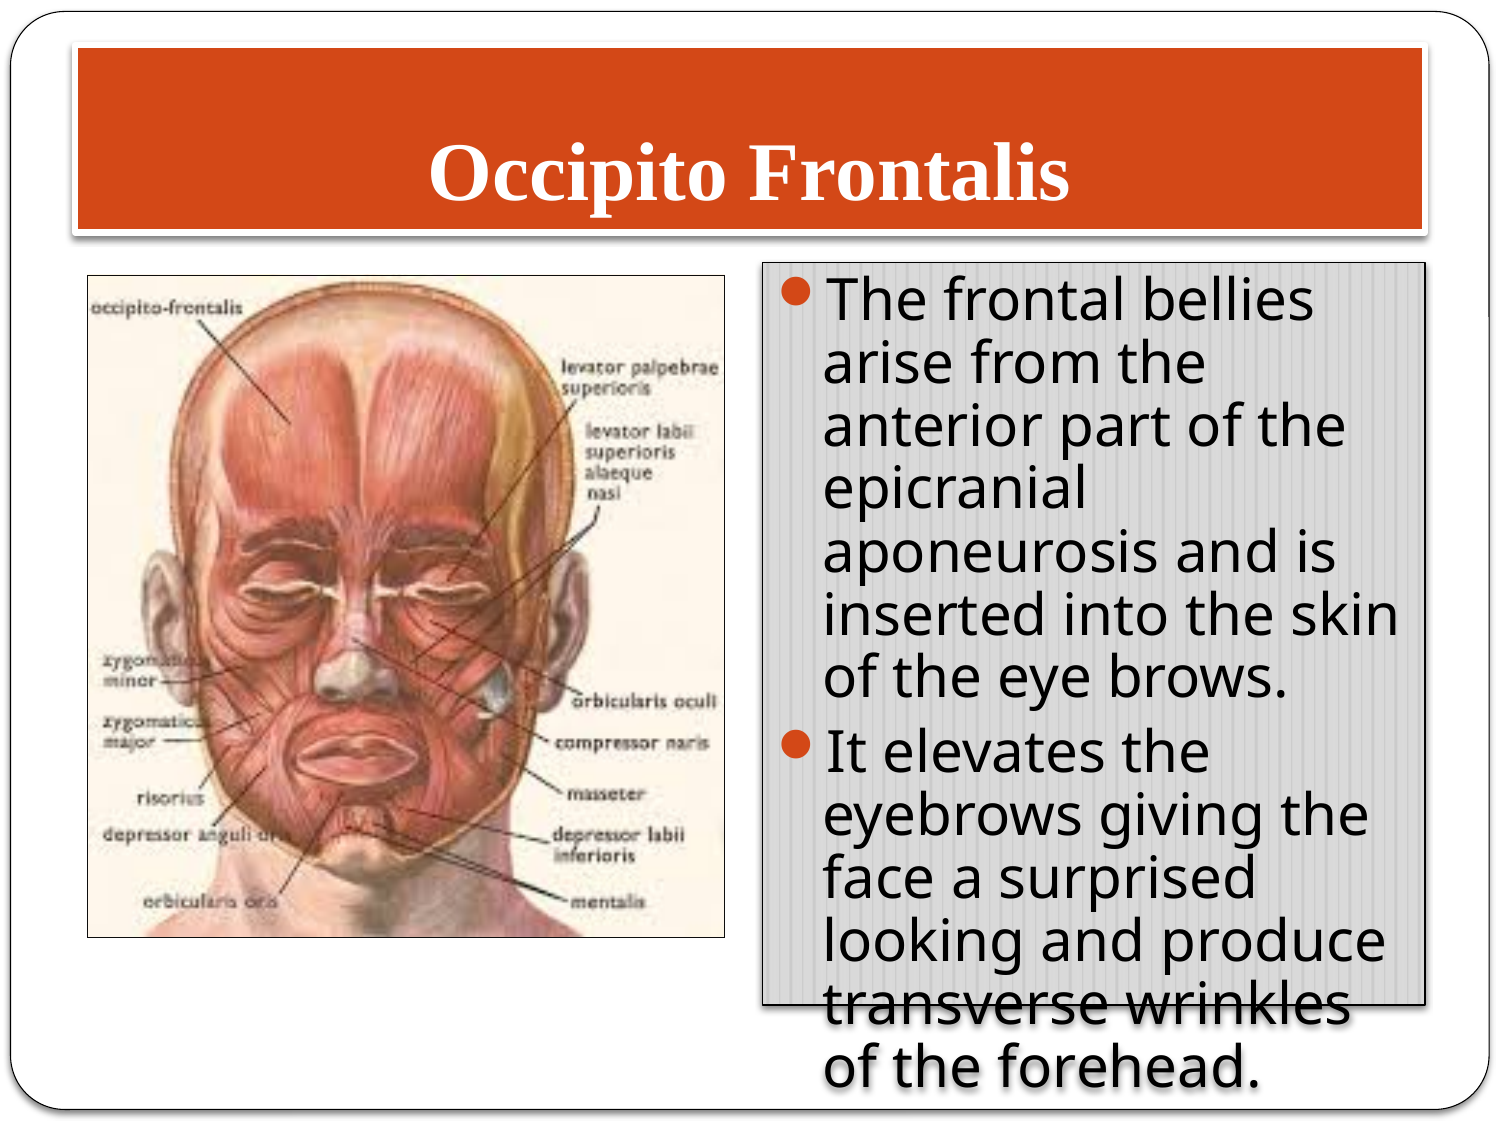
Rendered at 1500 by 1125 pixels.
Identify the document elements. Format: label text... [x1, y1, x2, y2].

picture [87, 274, 726, 938]
list The frontal bellies arise from the anterior part of the epicranial aponeurosis and is inserted into the skin of the eye brows. It elevates the eyebrows giving the face a surprised looking and produce transverse wrinkles of the forehead. [762, 262, 1426, 1006]
title Occipito Frontalis [72, 42, 1428, 236]
